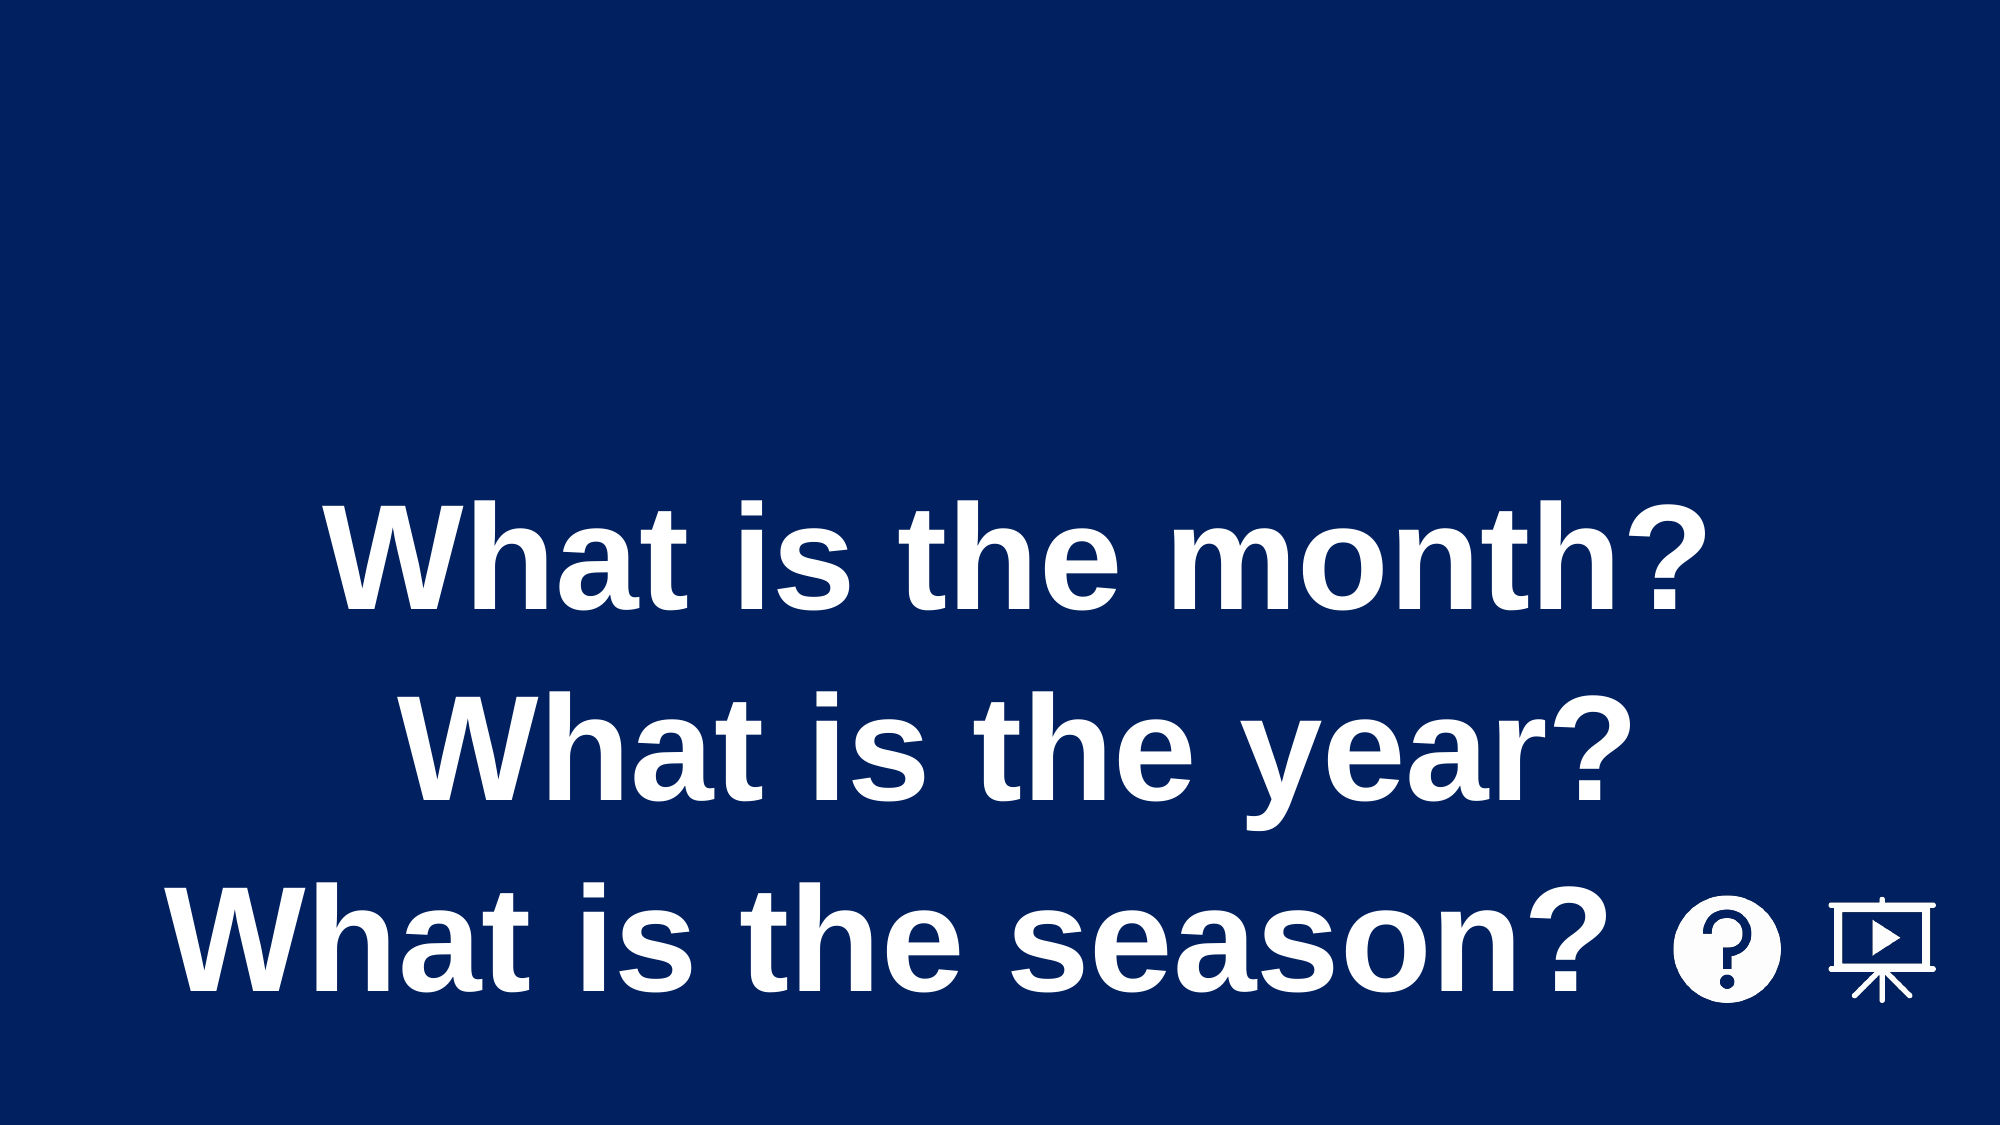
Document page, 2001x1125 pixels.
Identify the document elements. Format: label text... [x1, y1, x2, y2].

text_box What is the year? [156, 663, 1882, 854]
picture [1814, 881, 1950, 1017]
text_box What is the month? [156, 472, 1882, 663]
picture [1659, 881, 1795, 1017]
text_box What is the season? [28, 853, 1754, 1045]
